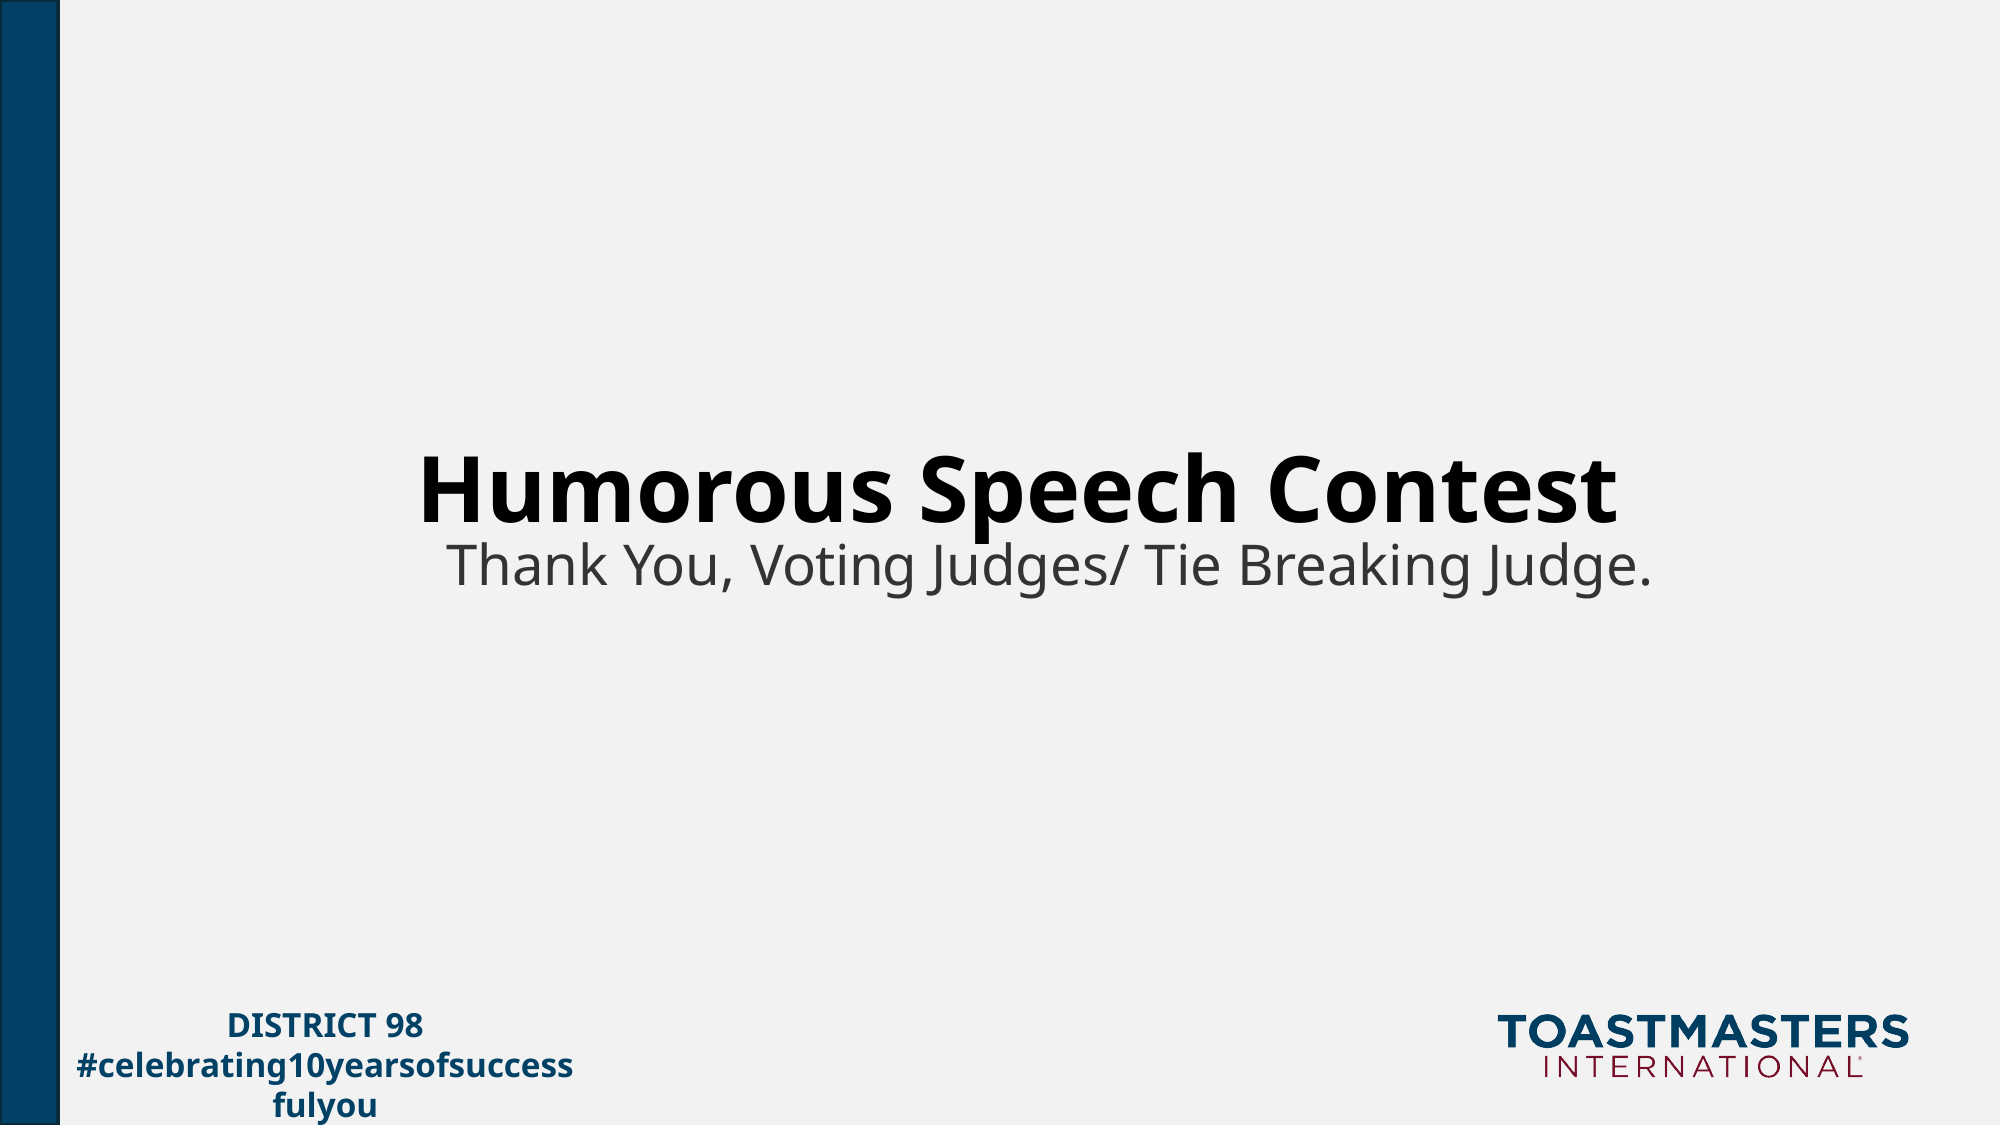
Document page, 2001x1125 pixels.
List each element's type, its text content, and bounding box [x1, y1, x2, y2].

text_box Thank You, Voting Judges/ Tie Breaking Judge. [444, 527, 1661, 597]
picture [1383, 631, 2000, 1125]
text_box DISTRICT 98 #celebrating10yearsofsuccessfulyou [57, 996, 593, 1125]
title Humorous Speech Contest [114, 408, 1921, 578]
text_box [0, 0, 60, 1125]
